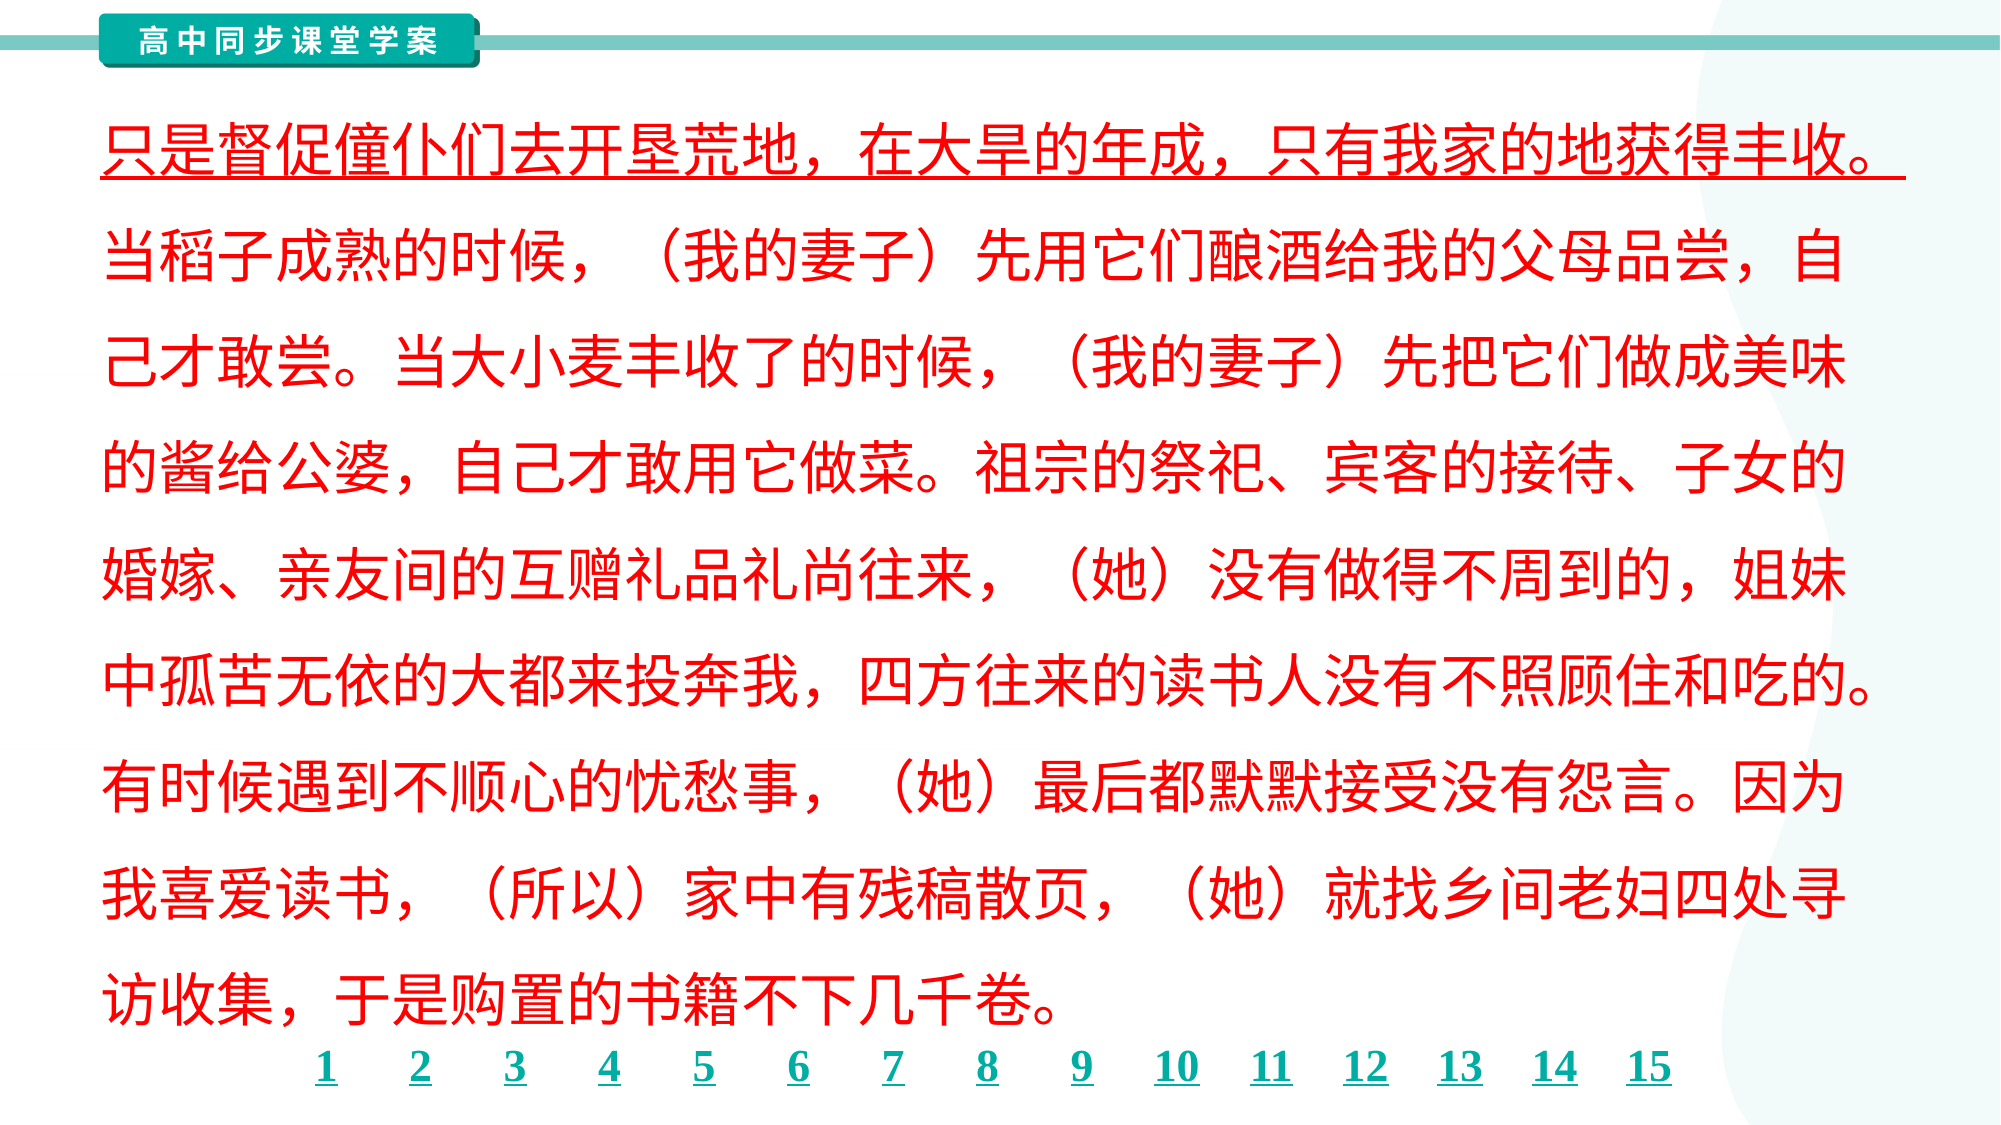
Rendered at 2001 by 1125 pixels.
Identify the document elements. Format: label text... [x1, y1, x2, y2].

text_box 只是督促僮仆们去开垦荒地，在大旱的年成，只有我家的地获得丰收。 当稻子成熟的时候，（我的妻子）先用它们酿酒给我的父母品尝，自 己才敢尝。当大小麦丰收了的时候，（我的妻子）先把它们做成美味 的酱给公婆，自己才敢用它做菜。祖宗的祭祀、宾客的接待、子女的 婚嫁、亲友间的互赠礼品礼尚往来，（她）没有做得不周到的，姐妹 中孤苦无依的大都来投奔我，四方往来的读书人没有不照顾住和吃的。 有时候遇到不顺心的忧愁事，（她）最后都默默接受没有怨言。因为 我喜爱读书，（所以）家中有残稿散页，（她）就找乡间老妇四处寻 访收集，于是购置的书籍不下几千卷。 [100, 76, 1899, 1033]
picture [0, 0, 2000, 1125]
